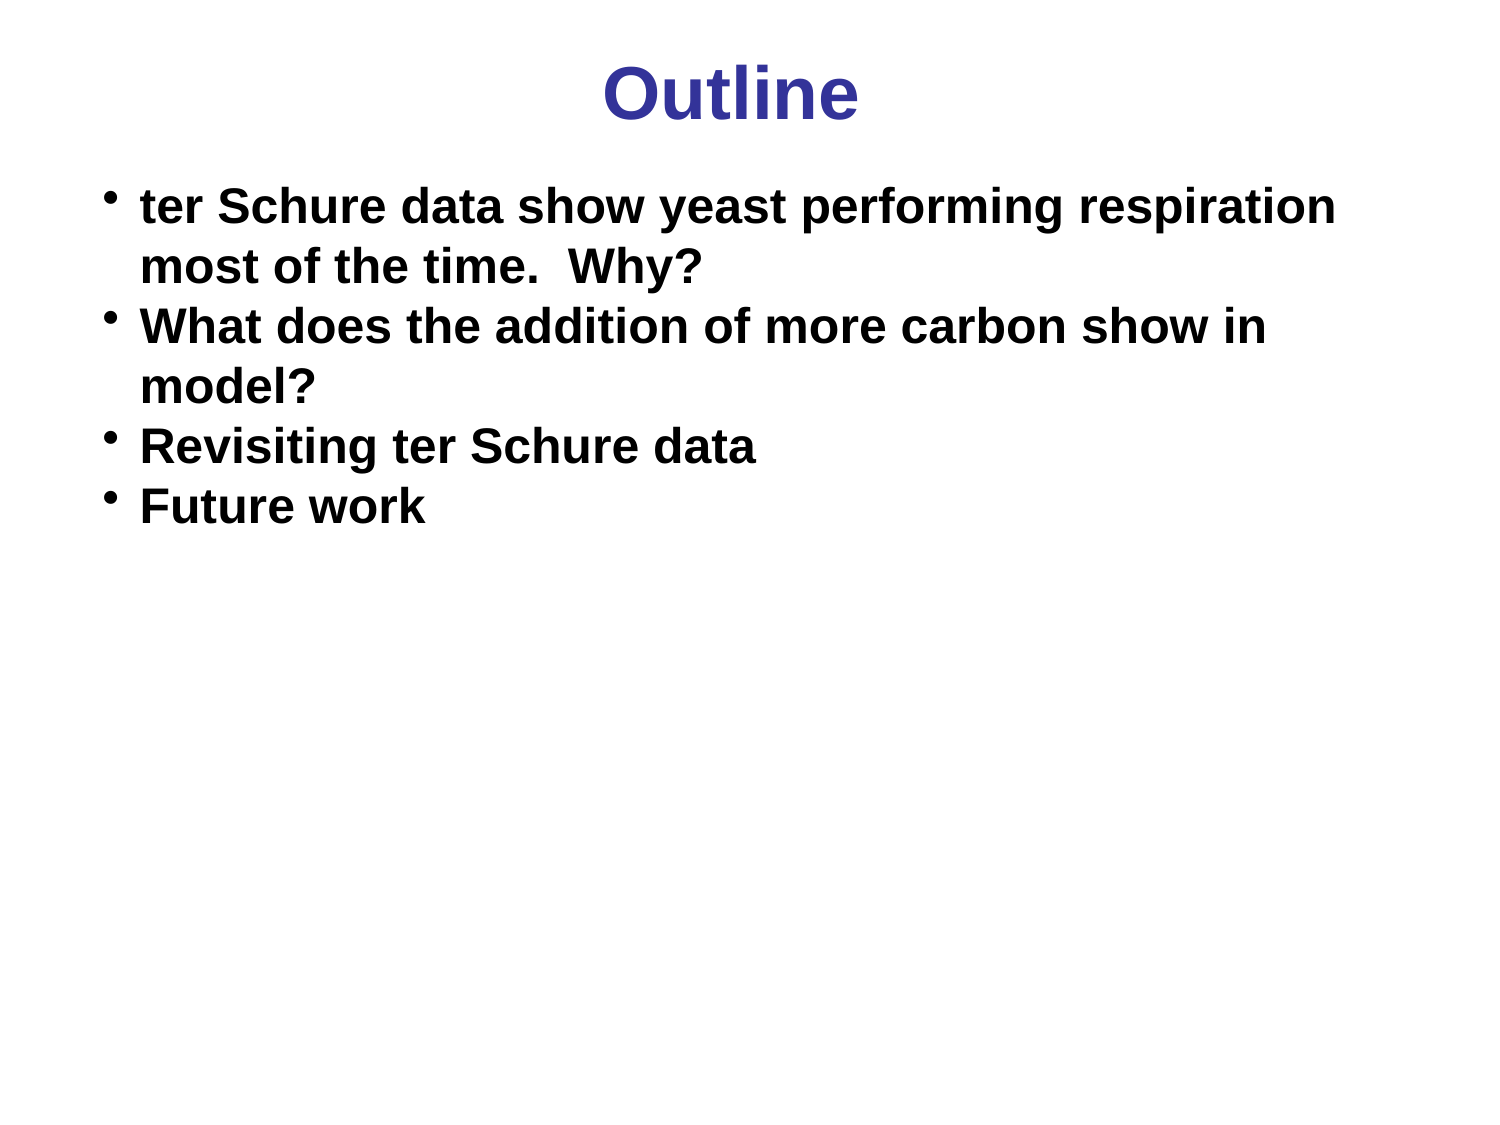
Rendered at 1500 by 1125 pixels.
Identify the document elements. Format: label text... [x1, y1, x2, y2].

text_box ter Schure data show yeast performing respiration most of the time. Why? What does the addition of more carbon show in model? Revisiting ter Schure data Future work [87, 166, 1400, 542]
text_box Outline [587, 37, 876, 143]
